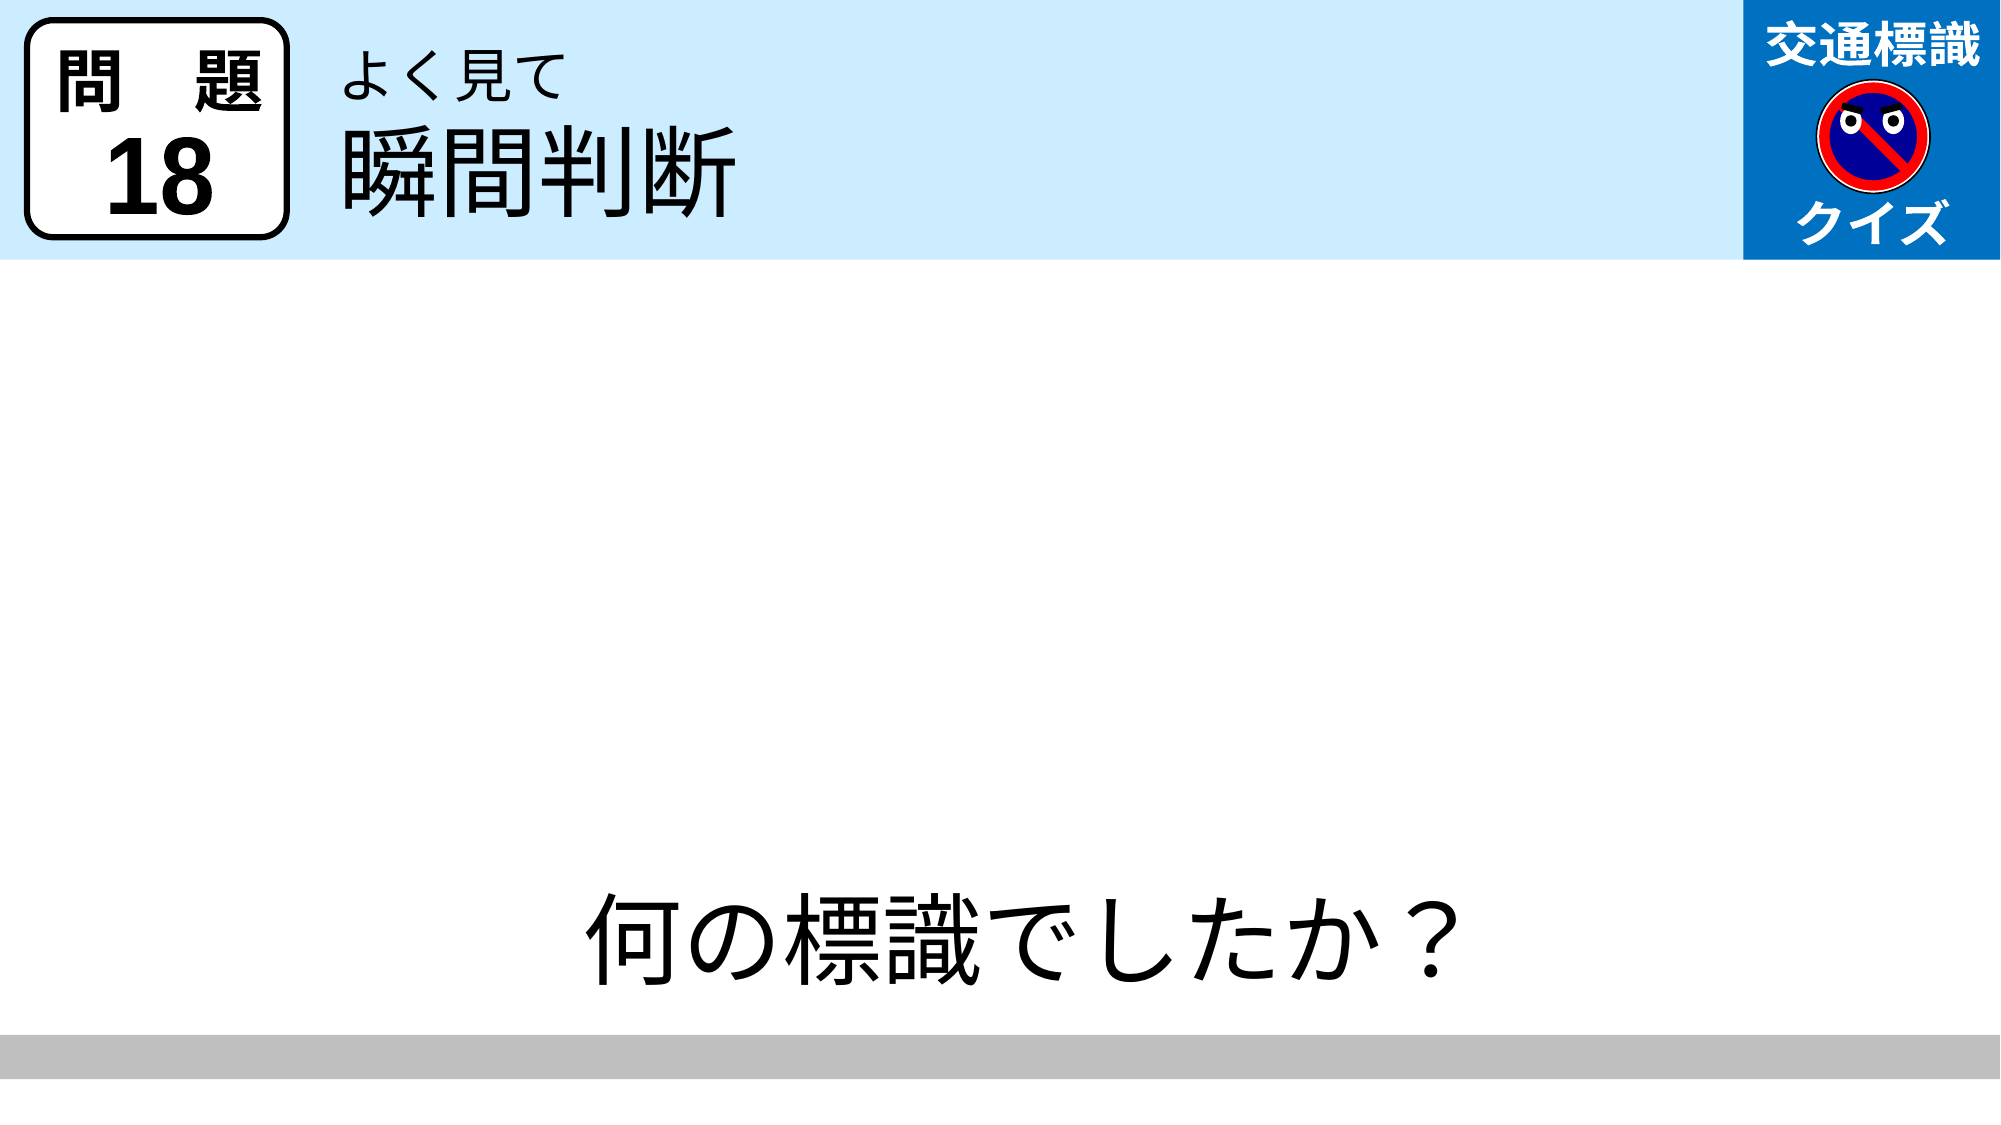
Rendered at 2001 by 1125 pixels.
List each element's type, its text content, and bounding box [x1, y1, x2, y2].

text_box 何の標識でしたか？ [567, 869, 1498, 1005]
text_box [0, 1034, 2000, 1080]
text_box よく見て [322, 32, 586, 117]
text_box 瞬間判断 [323, 101, 754, 237]
